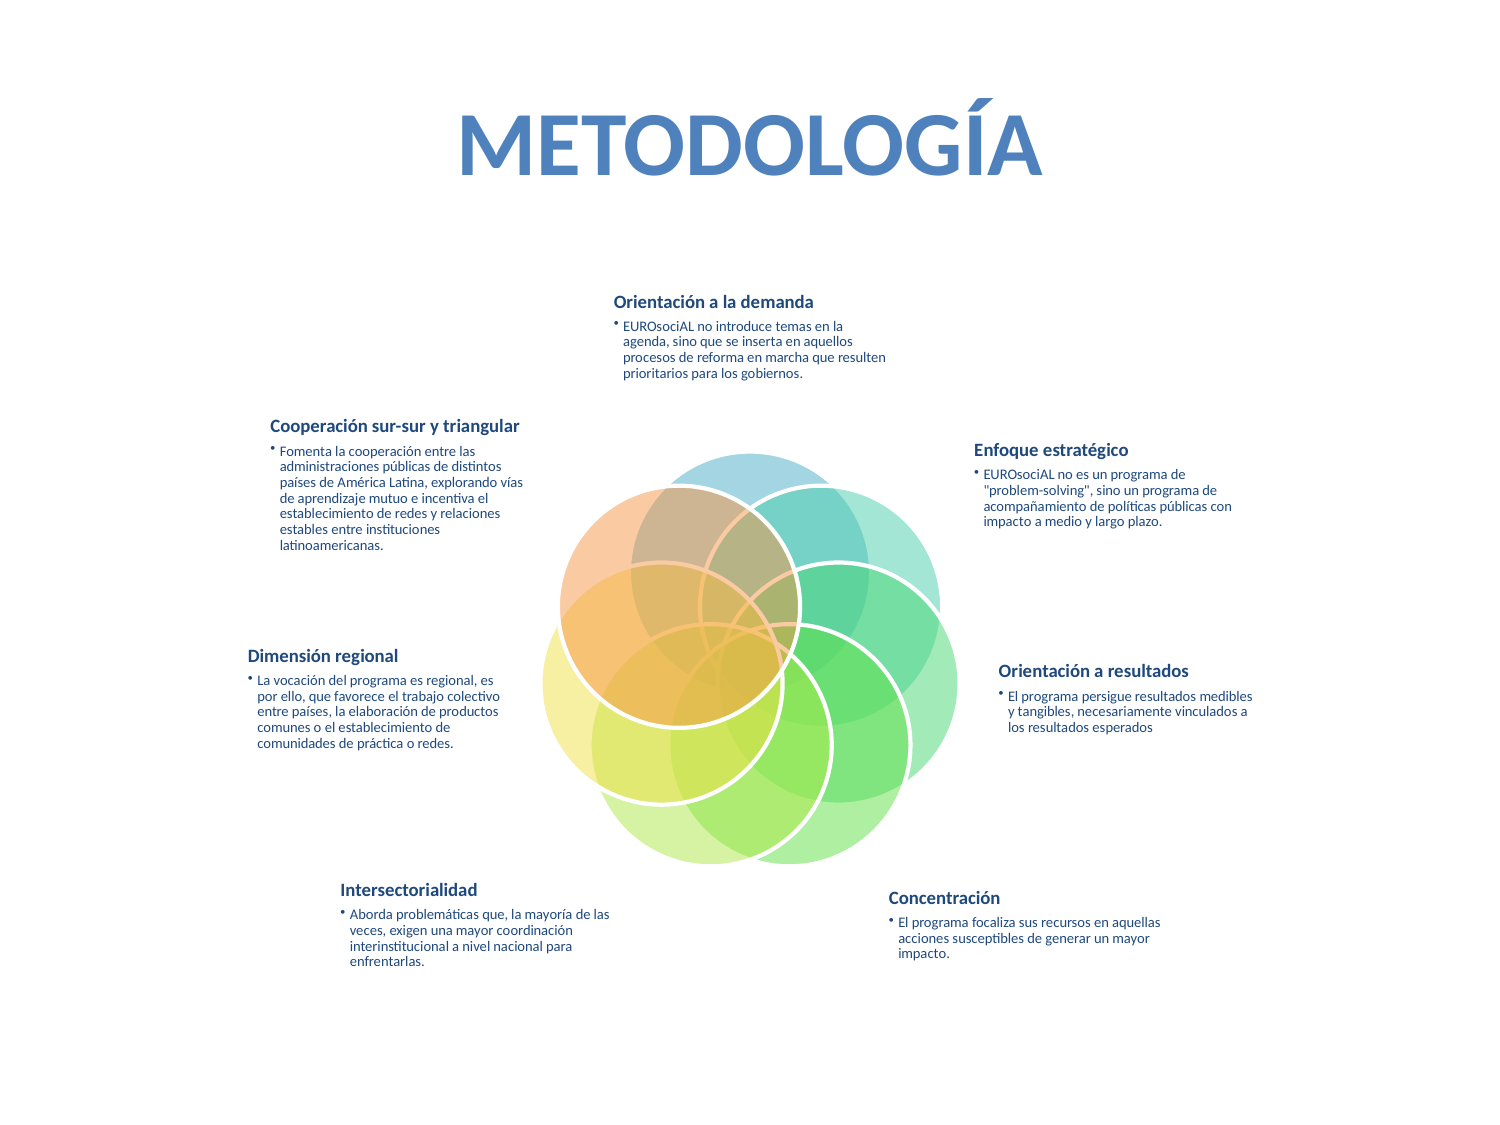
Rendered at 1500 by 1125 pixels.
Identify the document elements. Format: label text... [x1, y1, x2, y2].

title Metodología [75, 45, 1425, 233]
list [74, 262, 1426, 1006]
